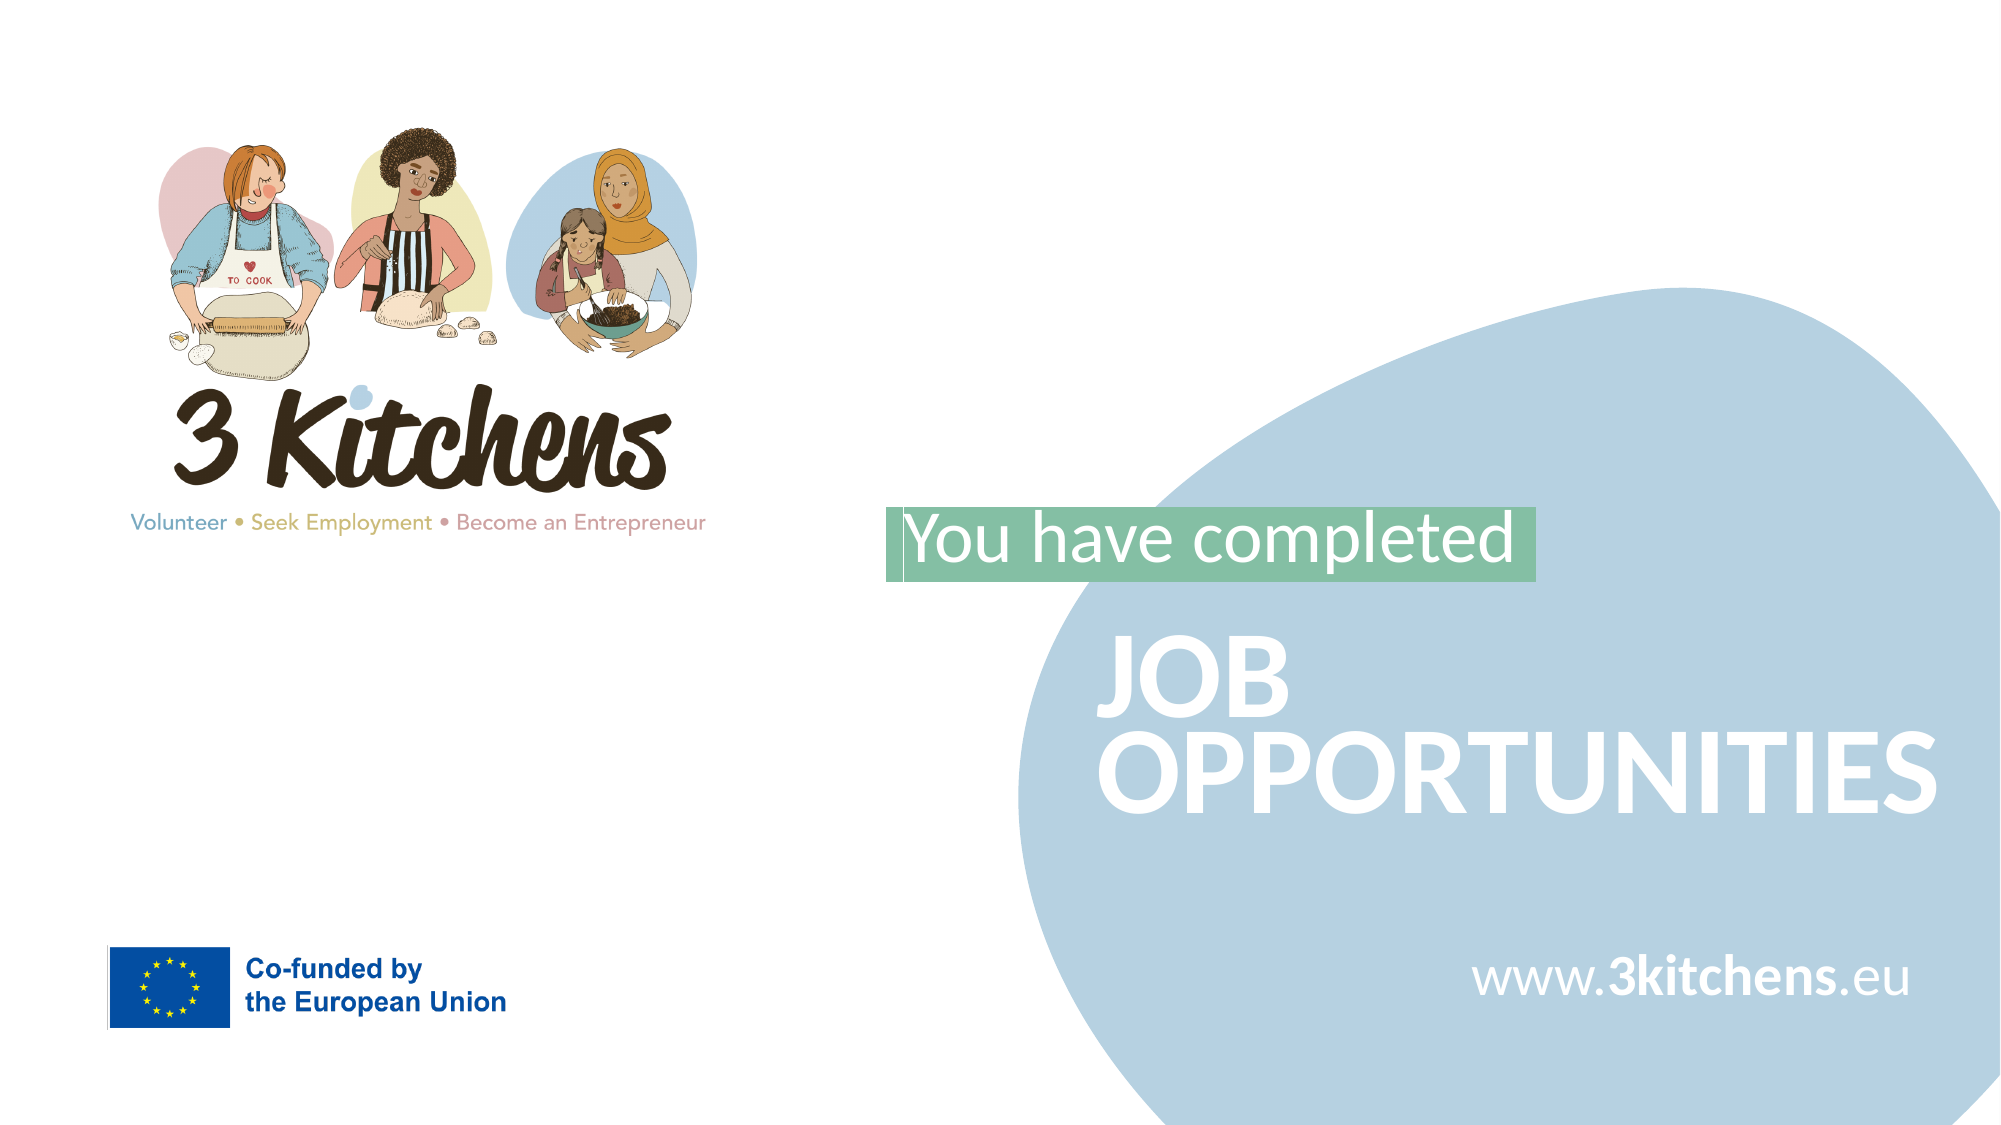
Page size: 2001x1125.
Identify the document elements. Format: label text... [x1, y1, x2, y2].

text_box www.3kitchens.eu [1456, 937, 2000, 1058]
picture [94, 75, 769, 563]
picture [104, 942, 536, 1033]
text_box JOB OPPORTUNITIES [1081, 639, 1967, 754]
list You have completed. [871, 395, 1642, 682]
